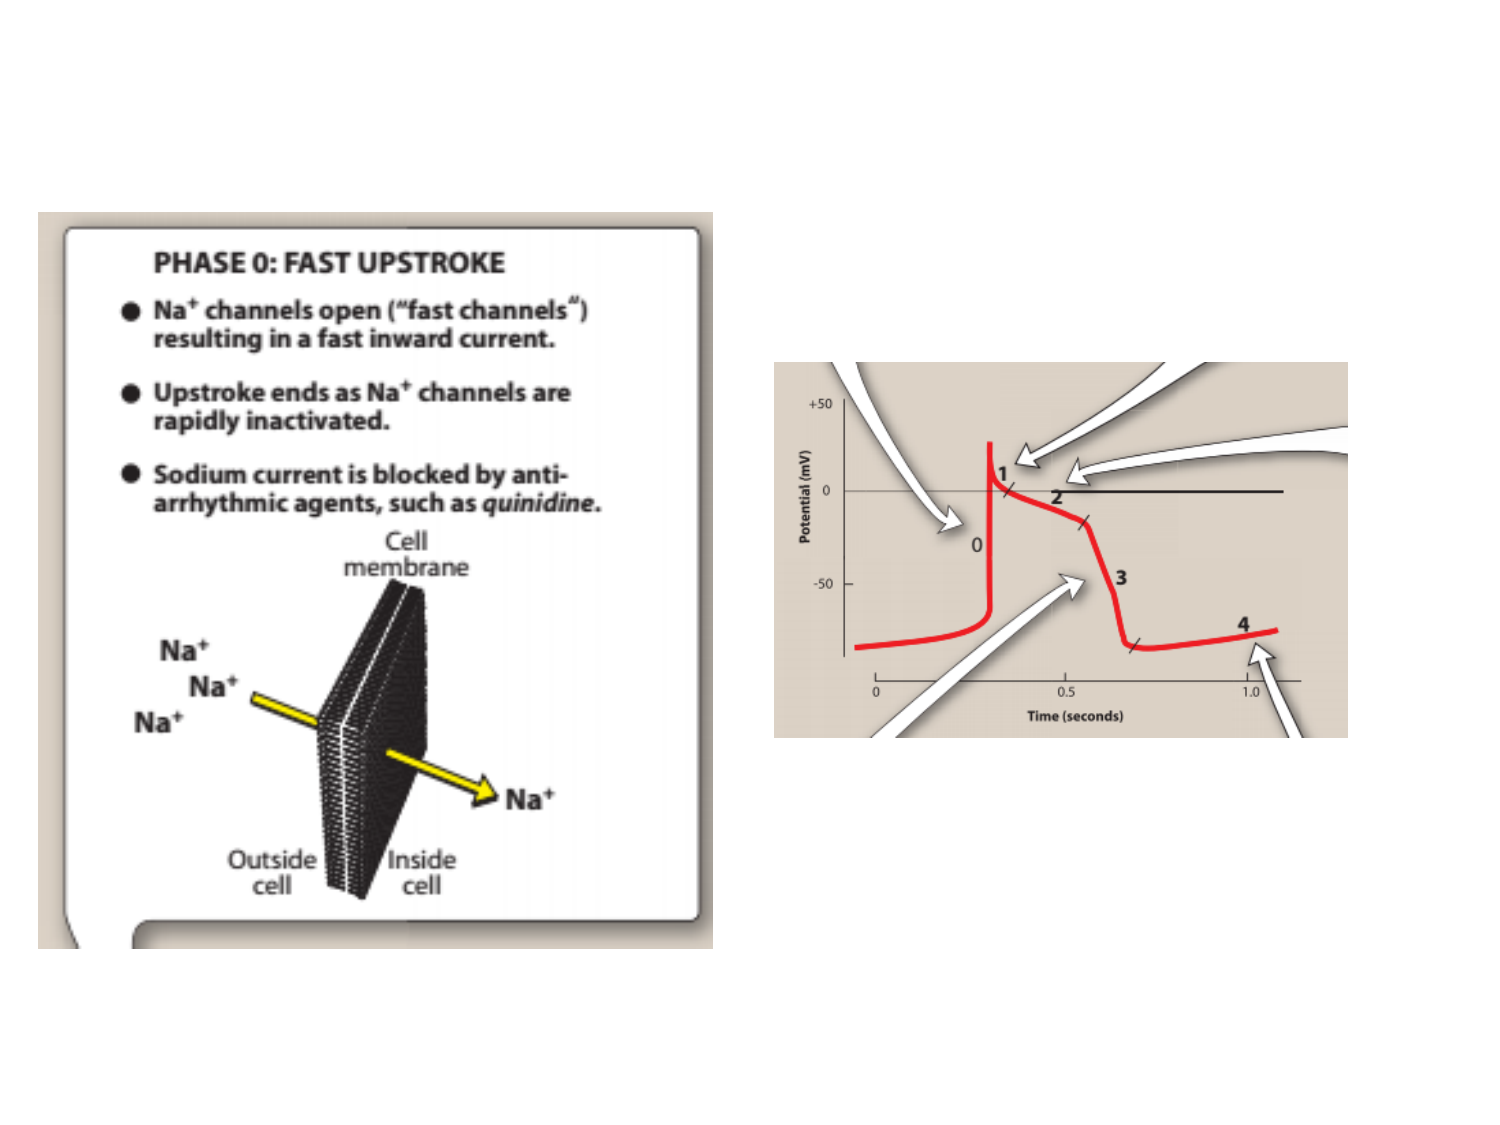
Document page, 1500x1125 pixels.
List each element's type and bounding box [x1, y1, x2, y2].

picture [774, 362, 1348, 738]
picture [37, 212, 713, 949]
